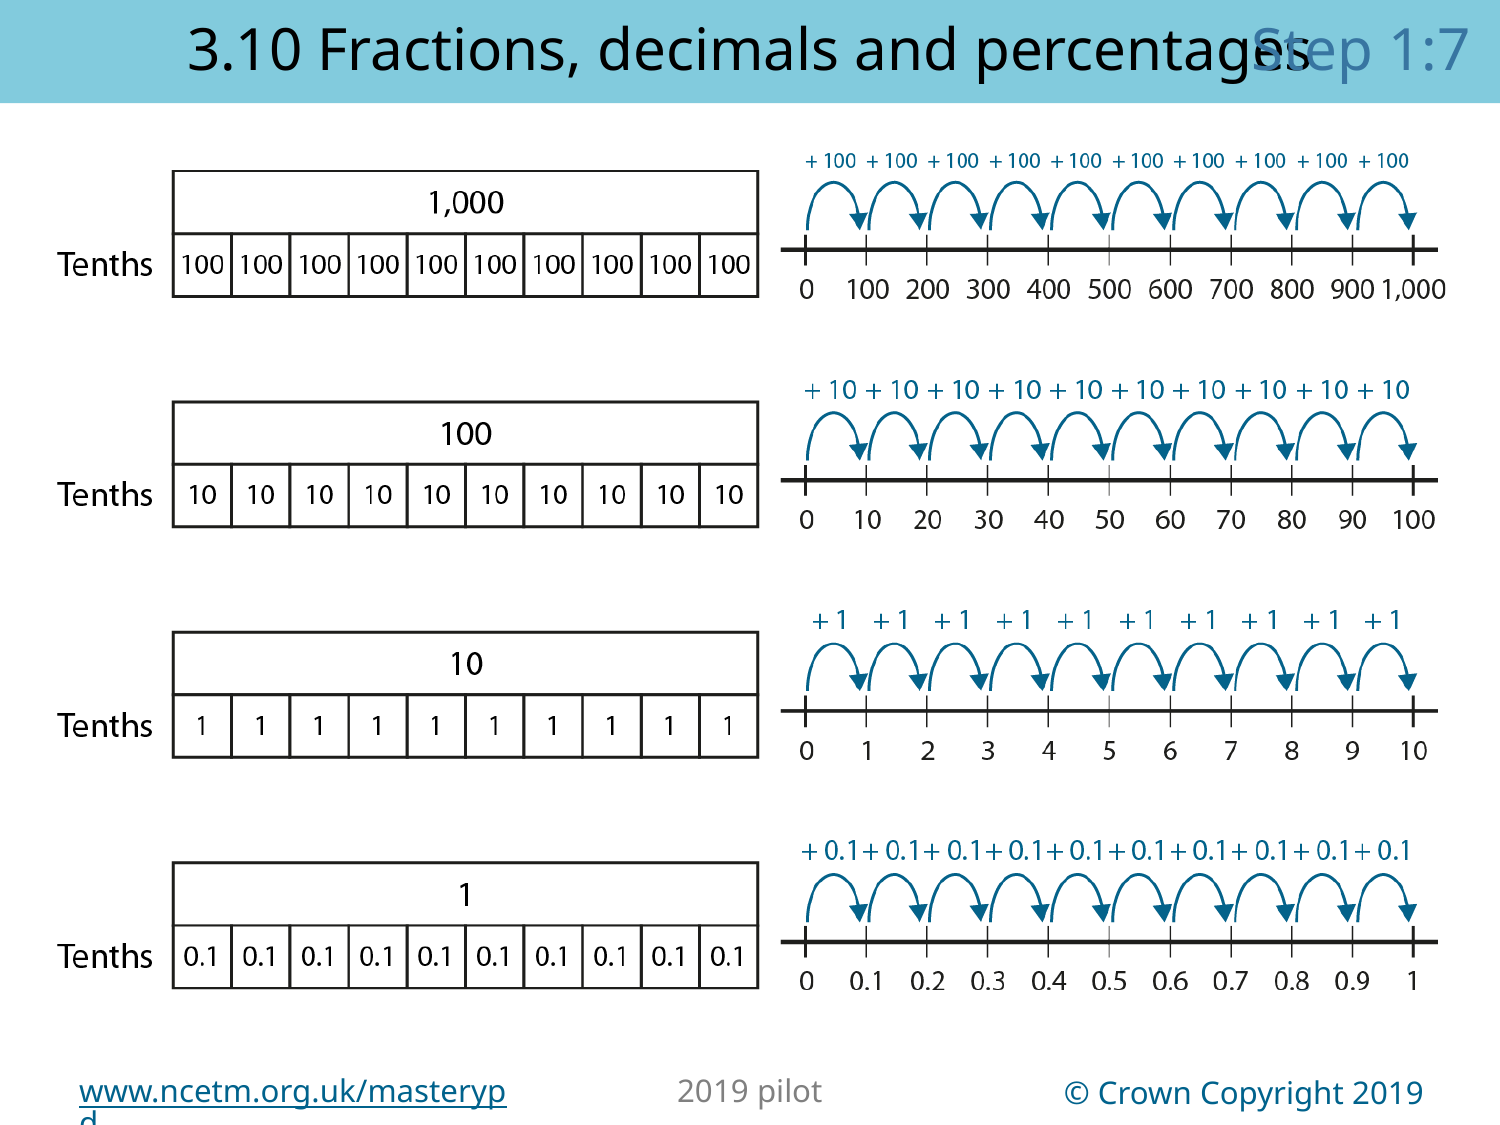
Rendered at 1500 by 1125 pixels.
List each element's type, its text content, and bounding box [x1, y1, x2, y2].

picture [54, 149, 1446, 1033]
list Step 1:7 [0, 0, 1500, 104]
